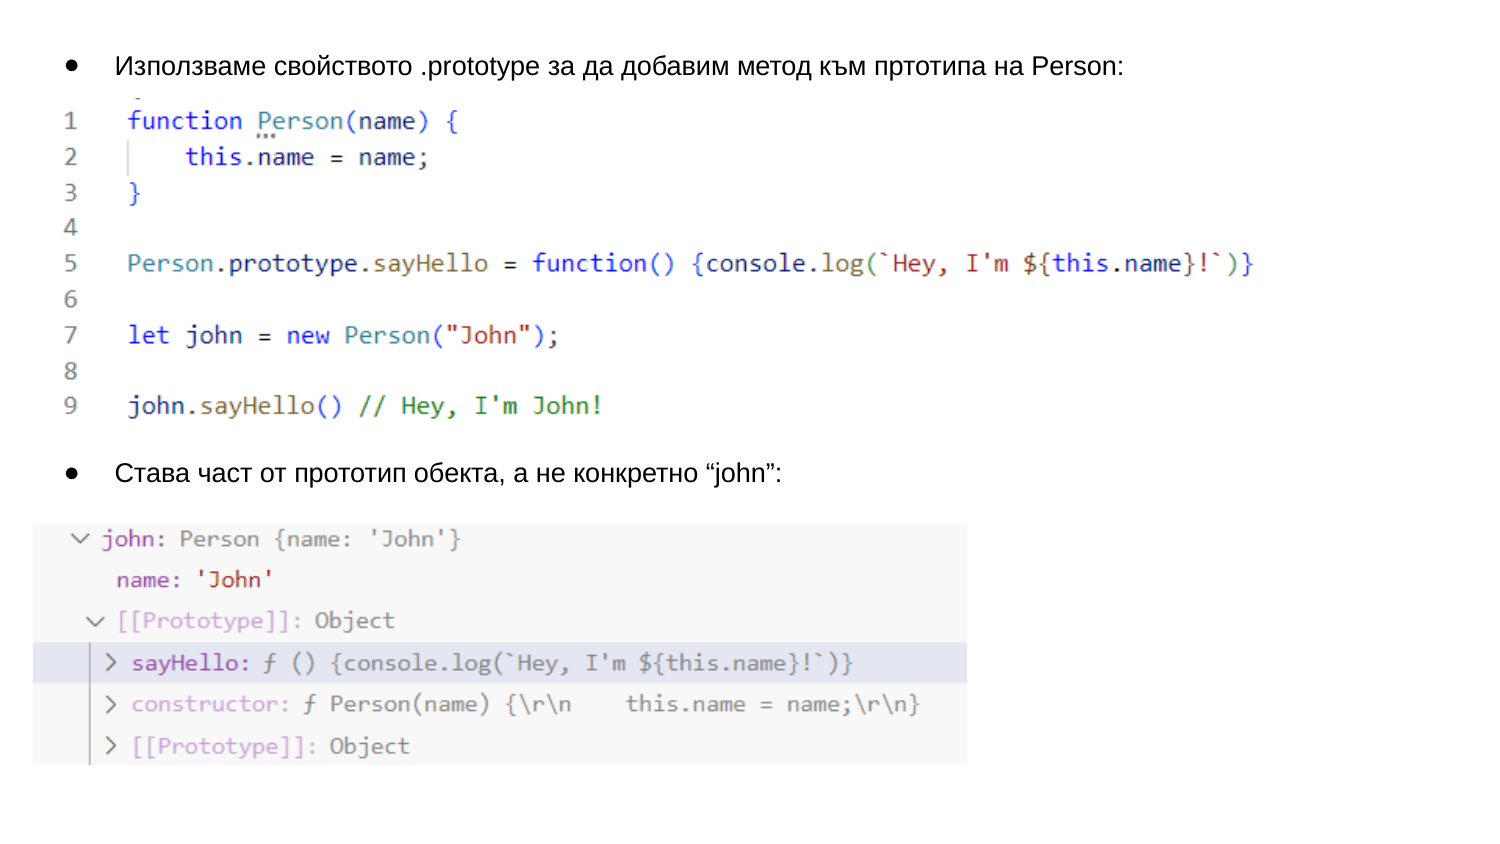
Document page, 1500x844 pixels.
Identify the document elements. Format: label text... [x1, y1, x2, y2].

list Използваме свойството .prototype за да добавим метод към пртотипа на Person: Става част от прототип обекта, а не конкретно “john”: [24, 28, 1475, 817]
picture [33, 523, 967, 765]
picture [24, 98, 1272, 423]
